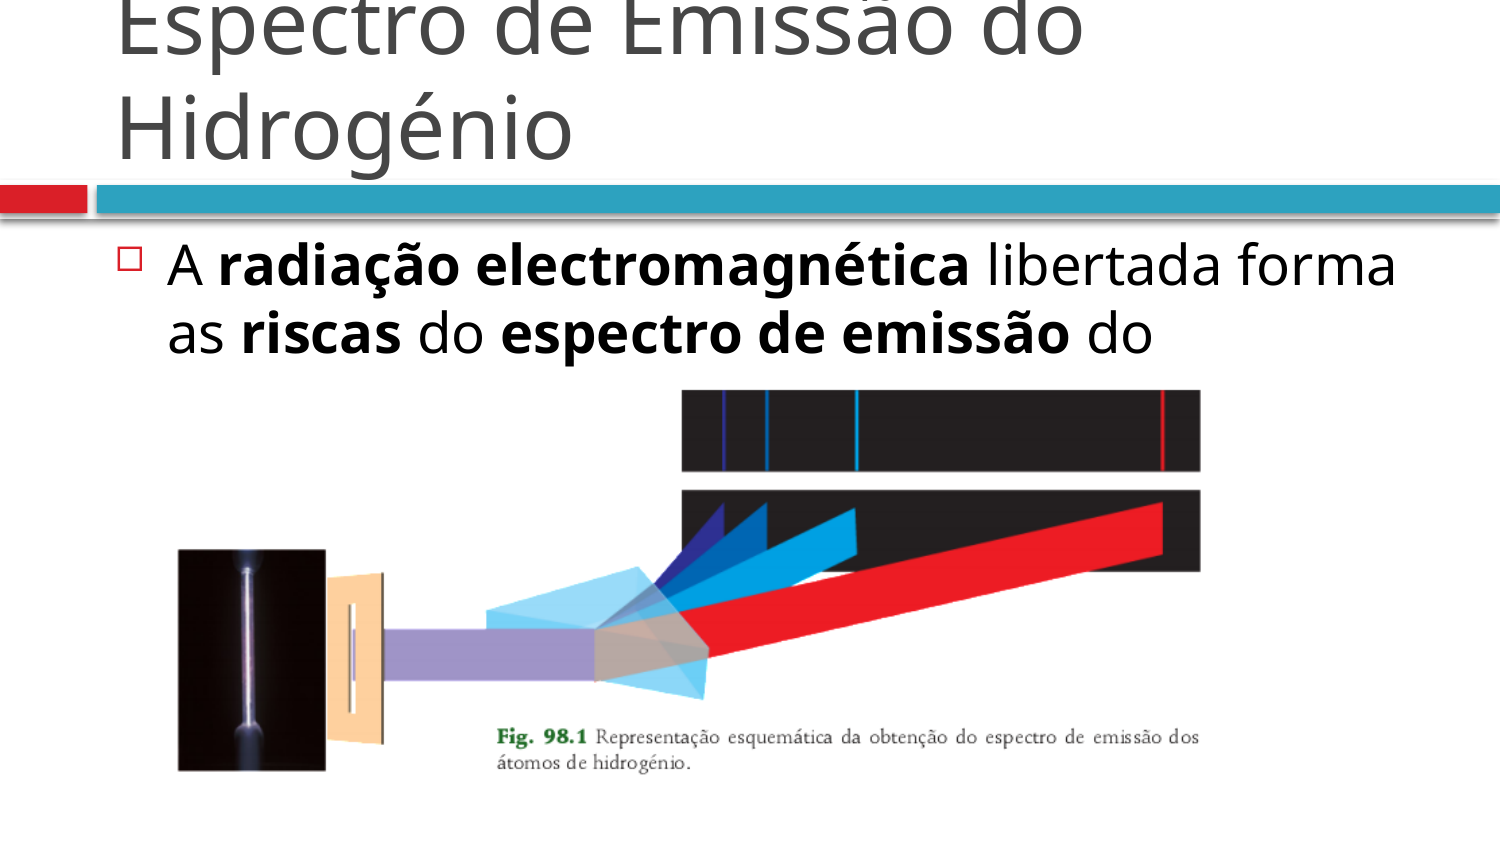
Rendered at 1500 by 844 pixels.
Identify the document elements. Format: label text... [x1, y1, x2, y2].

picture [159, 374, 1217, 789]
list A radiação electromagnética libertada forma as riscas do espectro de emissão do hidrogénio. [99, 221, 1483, 759]
title Espectro de Emissão do Hidrogénio [99, 19, 1438, 185]
